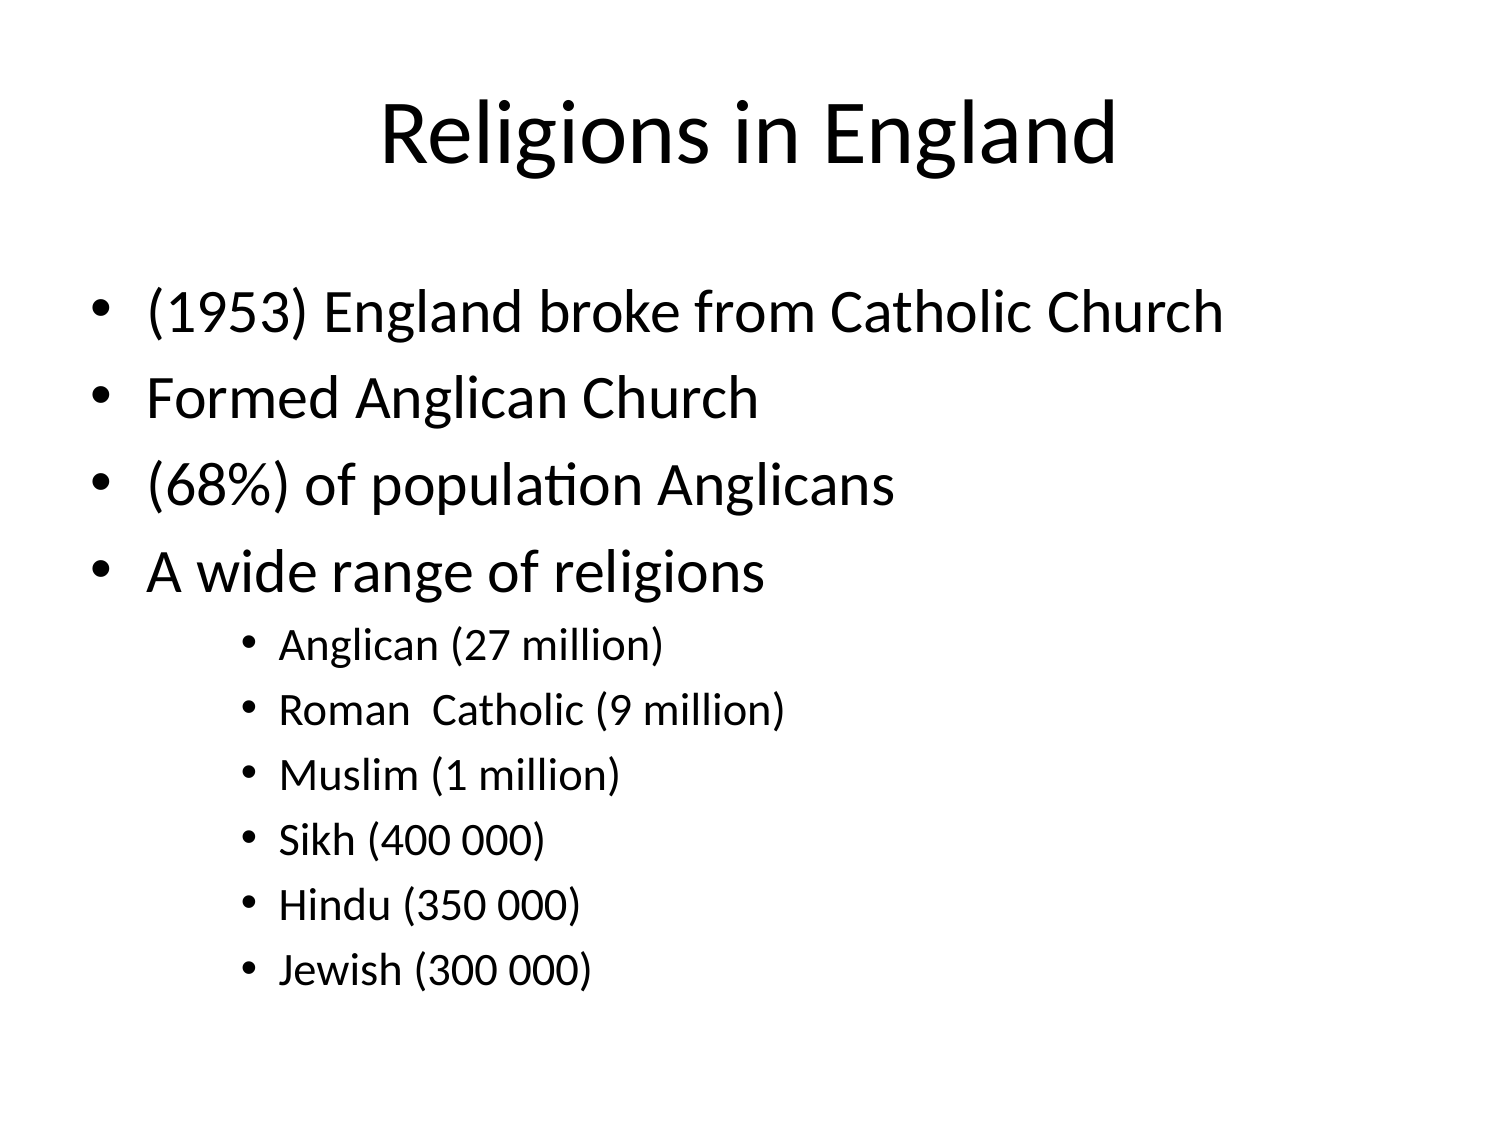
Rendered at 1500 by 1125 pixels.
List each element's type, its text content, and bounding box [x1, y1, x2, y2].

list (1953) England broke from Catholic Church Formed Anglican Church (68%) of population Anglicans A wide range of religions Anglican (27 million) Roman Catholic (9 million) Muslim (1 million) Sikh (400 000) Hindu (350 000) Jewish (300 000) [75, 262, 1425, 1005]
title Religions in England [75, 45, 1425, 209]
